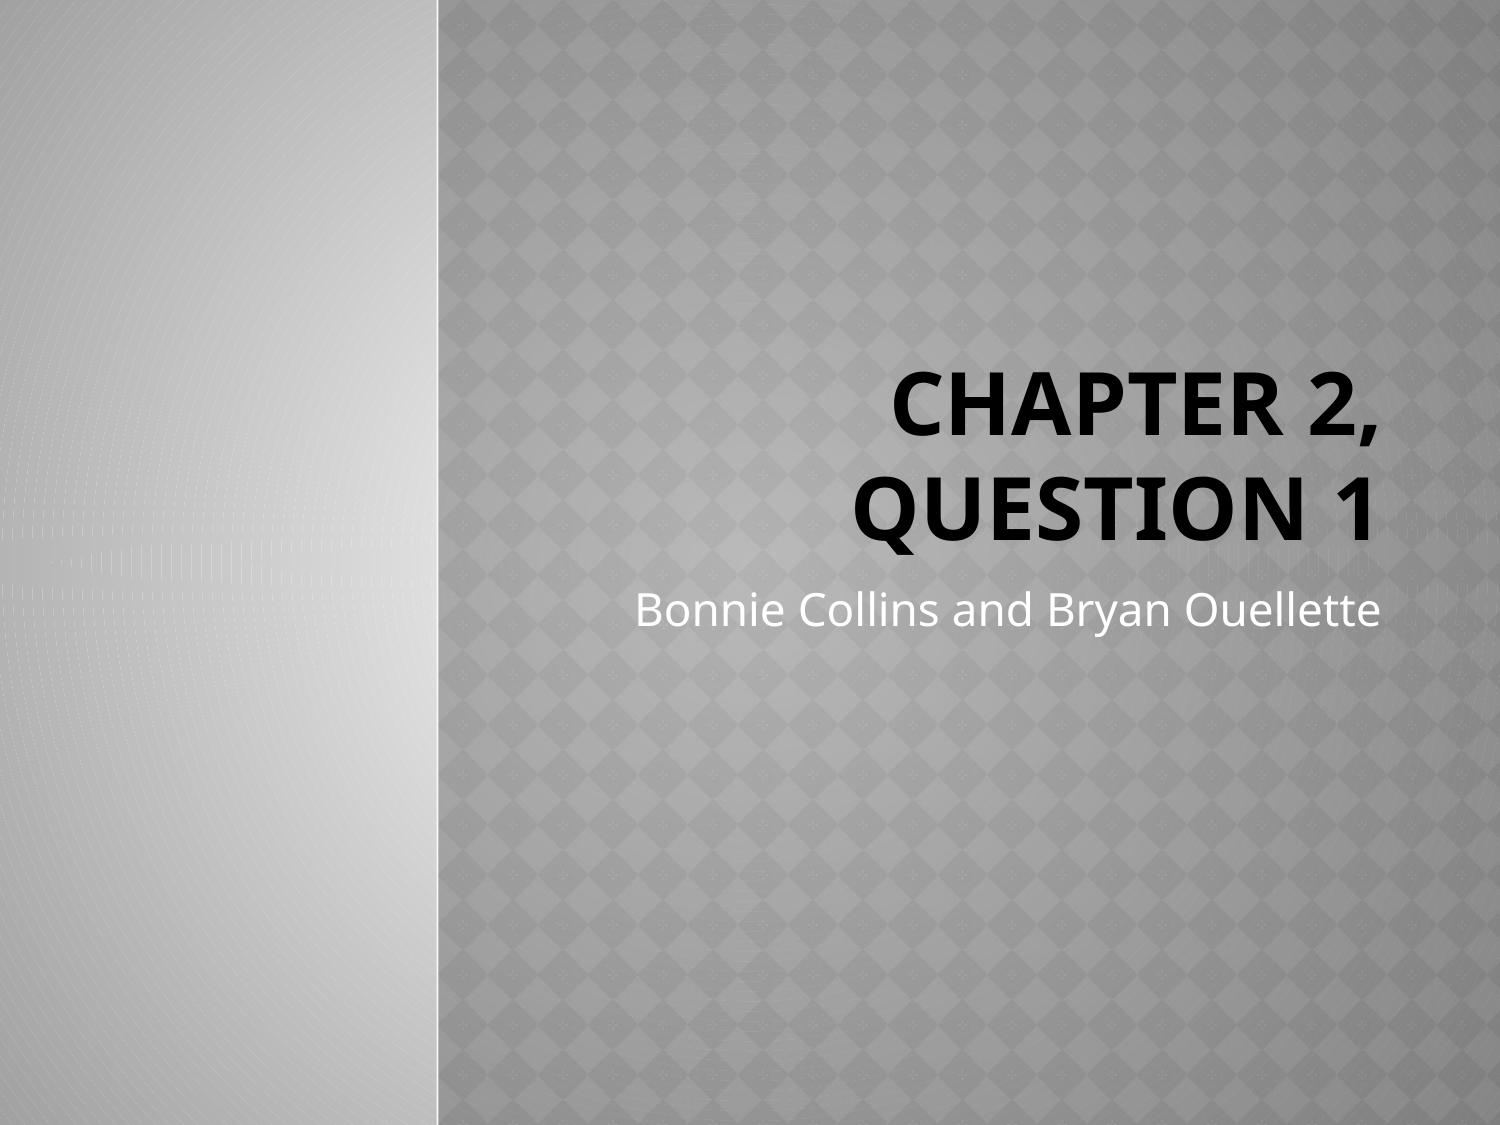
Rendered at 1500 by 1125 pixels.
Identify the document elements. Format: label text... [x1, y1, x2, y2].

subtitle Bonnie Collins and Bryan Ouellette [550, 580, 1390, 762]
title Chapter 2, Question 1 [552, 87, 1390, 558]
